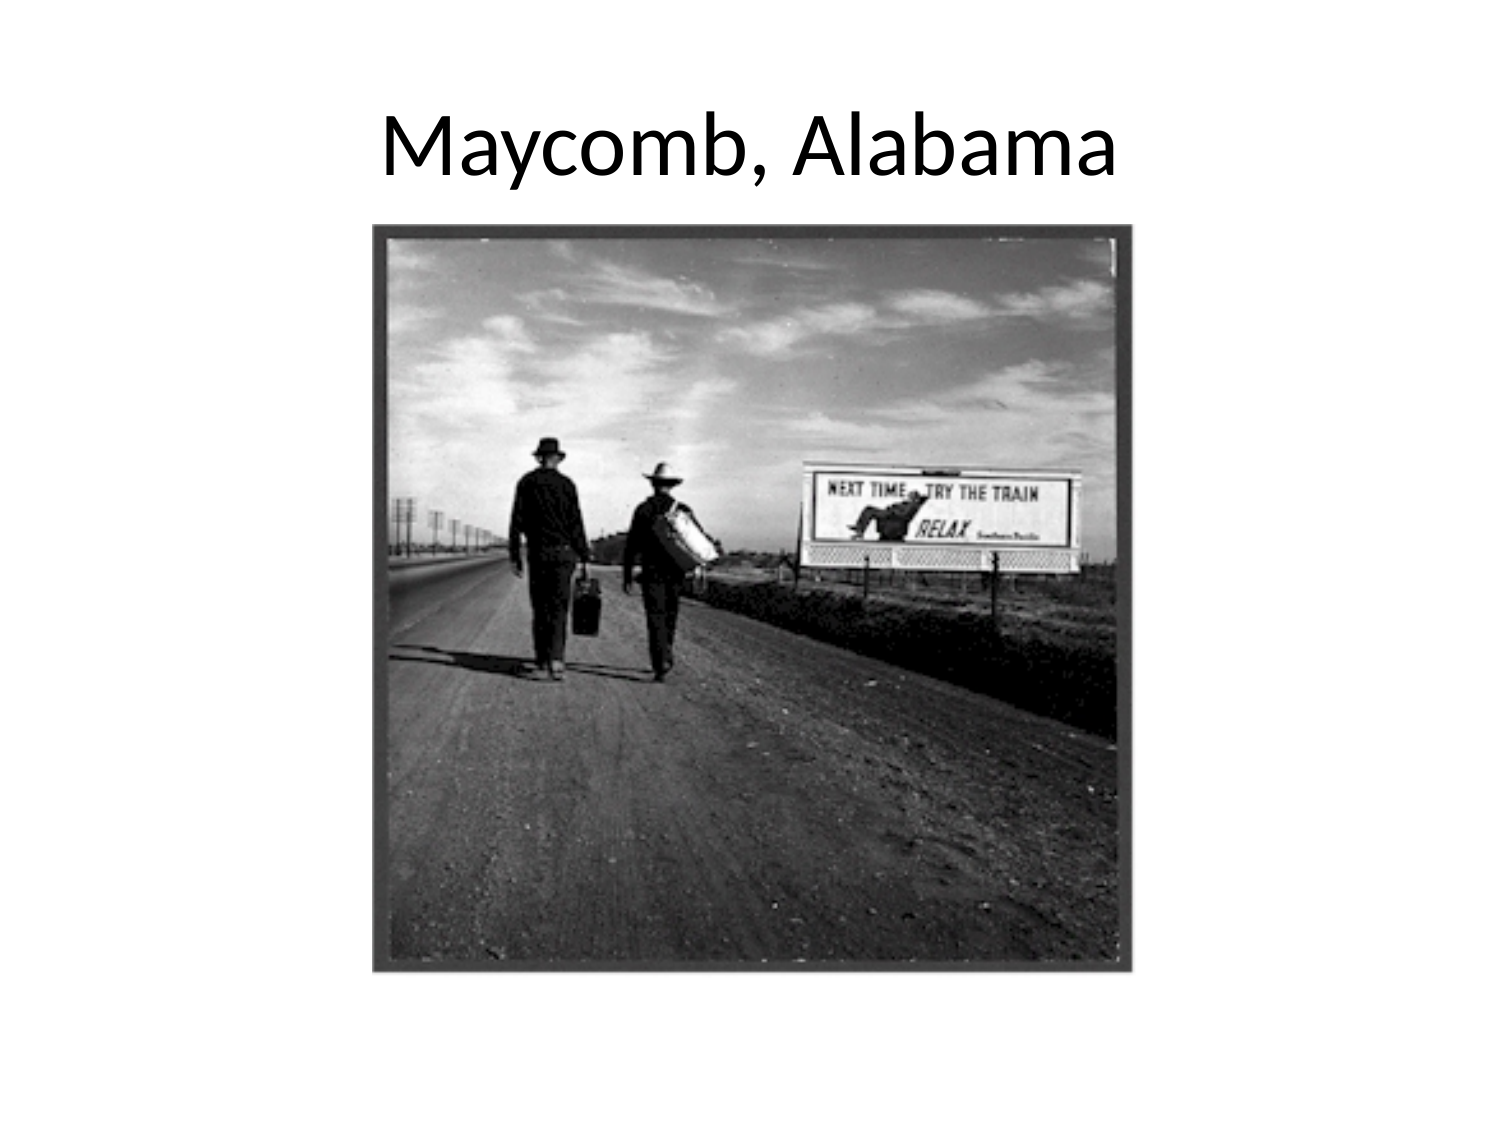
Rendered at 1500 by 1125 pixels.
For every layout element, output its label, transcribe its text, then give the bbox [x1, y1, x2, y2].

picture [372, 224, 1138, 978]
title Maycomb, Alabama [75, 45, 1425, 233]
